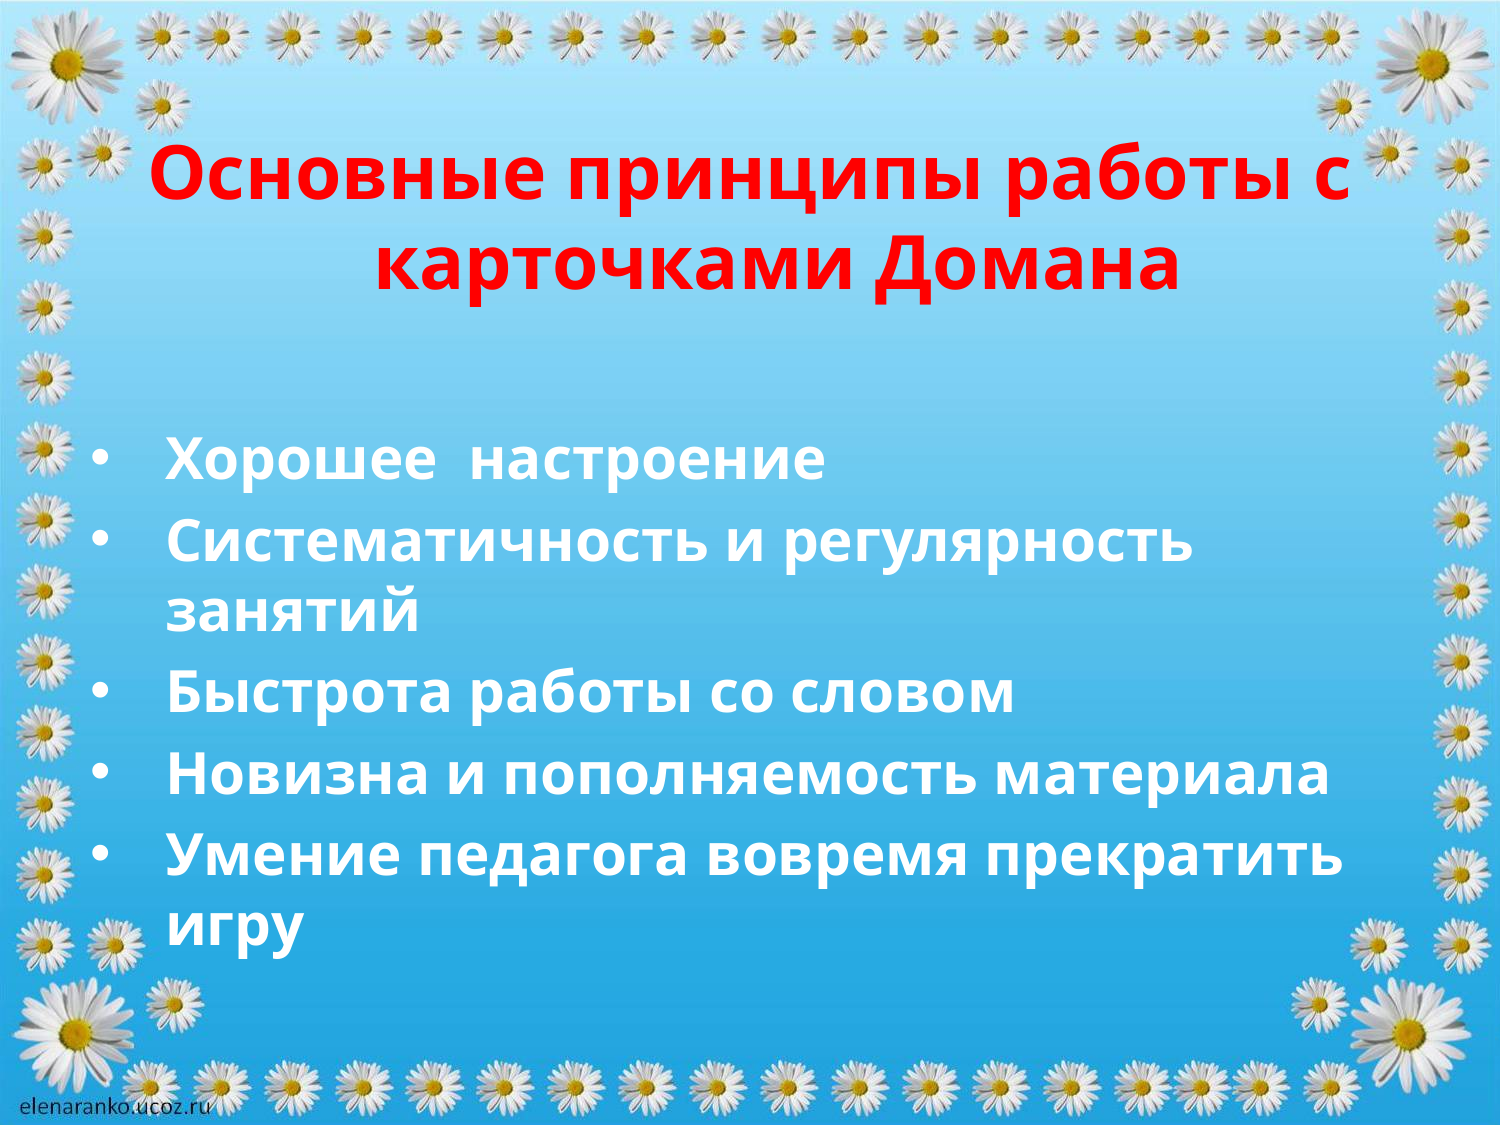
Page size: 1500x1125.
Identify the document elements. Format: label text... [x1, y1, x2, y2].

picture [0, 0, 1500, 1125]
list Основные принципы работы с карточками Домана Хорошее настроение Систематичность и регулярность занятий Быстрота работы со словом Новизна и пополняемость материала Умение педагога вовремя прекратить игру [75, 117, 1425, 1005]
